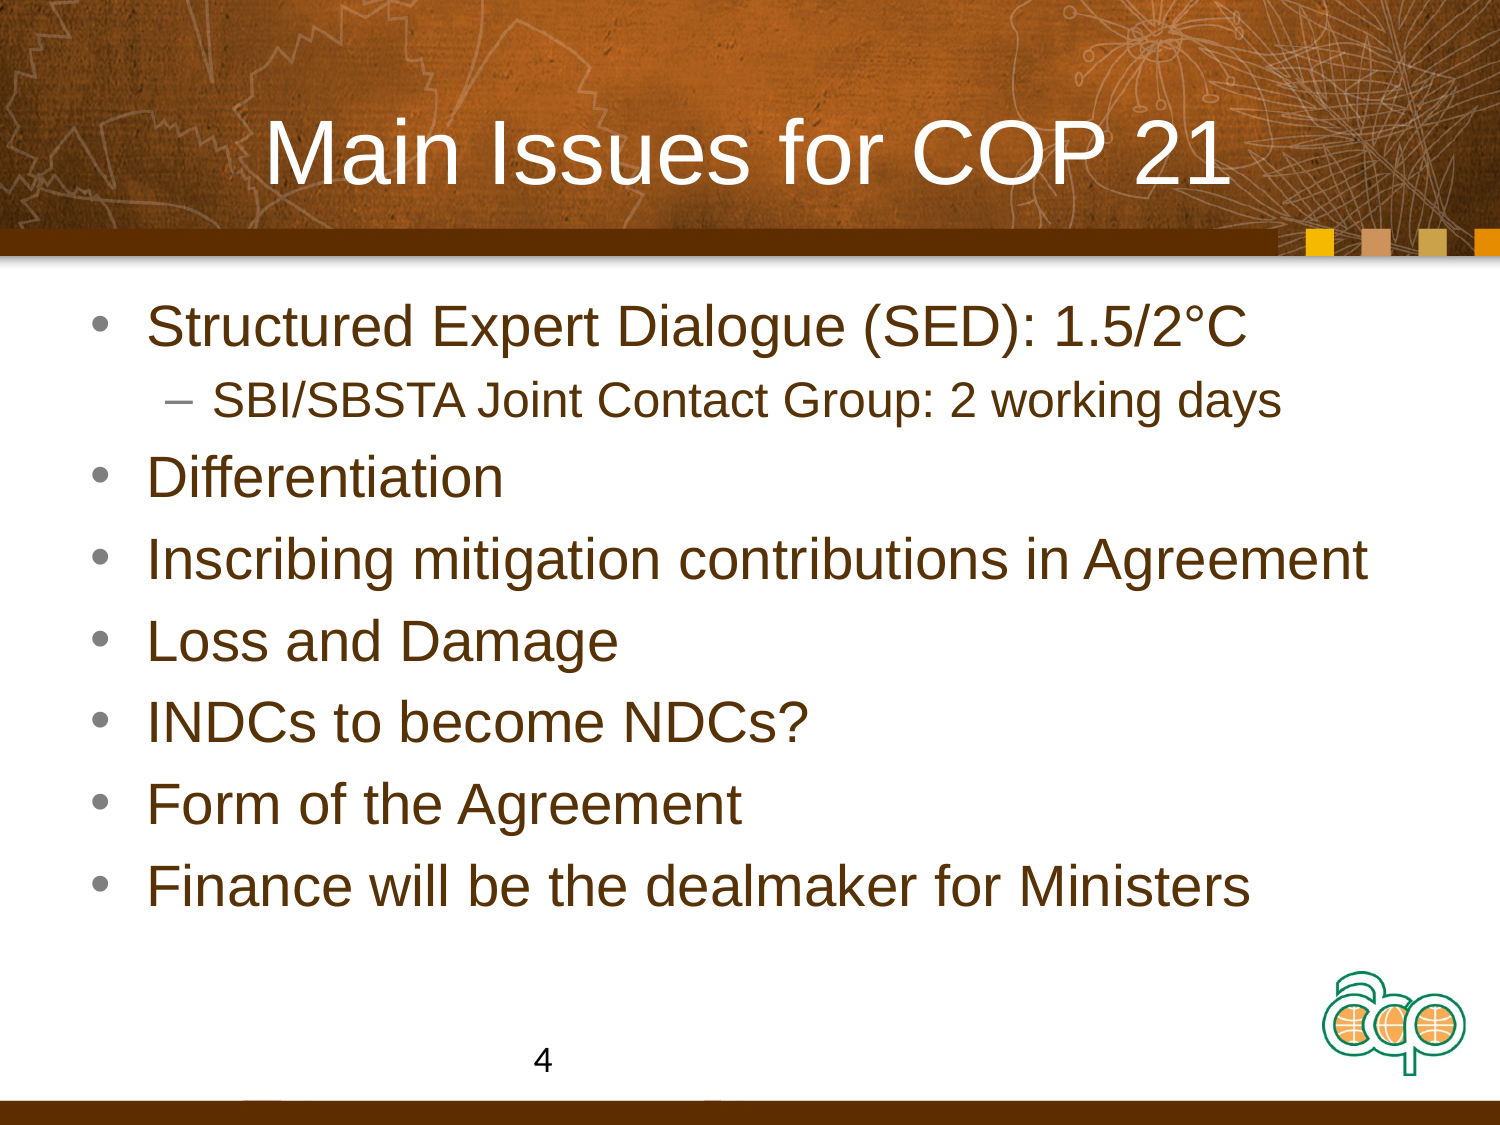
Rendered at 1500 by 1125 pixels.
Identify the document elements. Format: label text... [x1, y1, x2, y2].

slide_number 4 [518, 1027, 869, 1071]
picture [0, 0, 1500, 1125]
title Main Issues for COP 21 [74, 62, 1426, 234]
list Structured Expert Dialogue (SED): 1.5/2°C SBI/SBSTA Joint Contact Group: 2 working days Differentiation Inscribing mitigation contributions in Agreement Loss and Damage INDCs to become NDCs? Form of the Agreement Finance will be the dealmaker for Ministers [74, 280, 1426, 1048]
